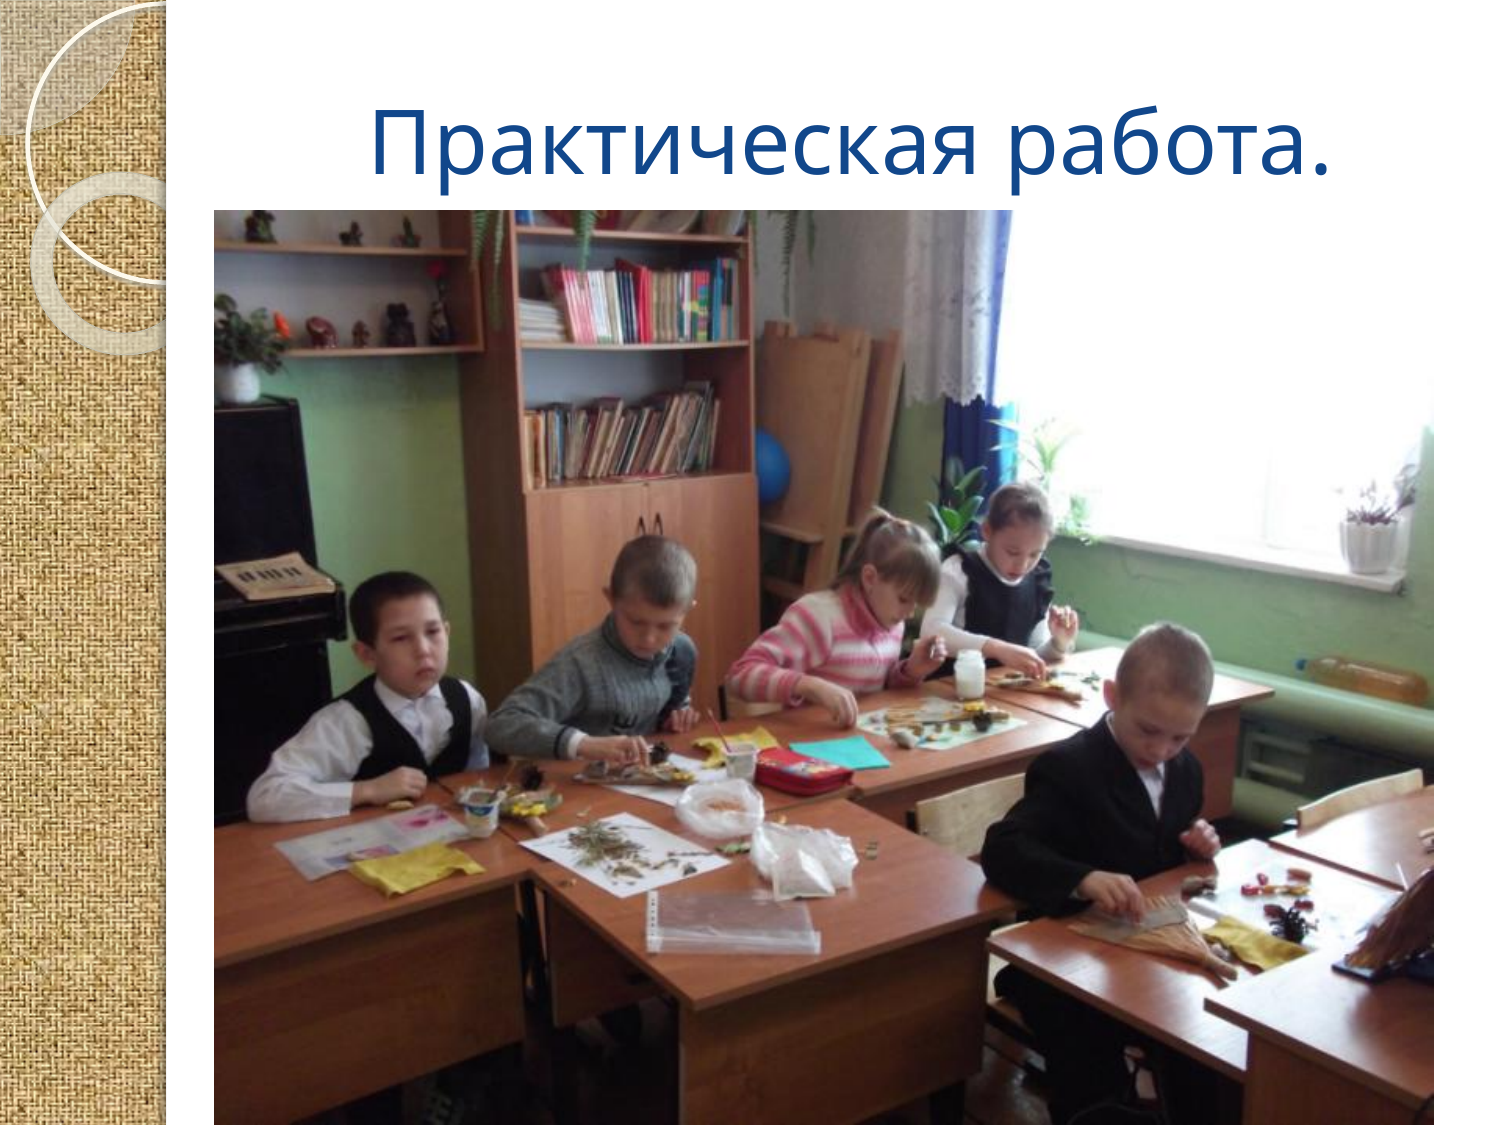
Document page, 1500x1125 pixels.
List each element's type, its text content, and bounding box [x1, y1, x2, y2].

picture [136, 0, 163, 4]
picture [53, 241, 160, 332]
picture [32, 13, 160, 207]
picture [62, 195, 160, 280]
picture [214, 210, 1434, 1125]
picture [0, 134, 166, 1125]
title Практическая работа. [235, 45, 1466, 233]
